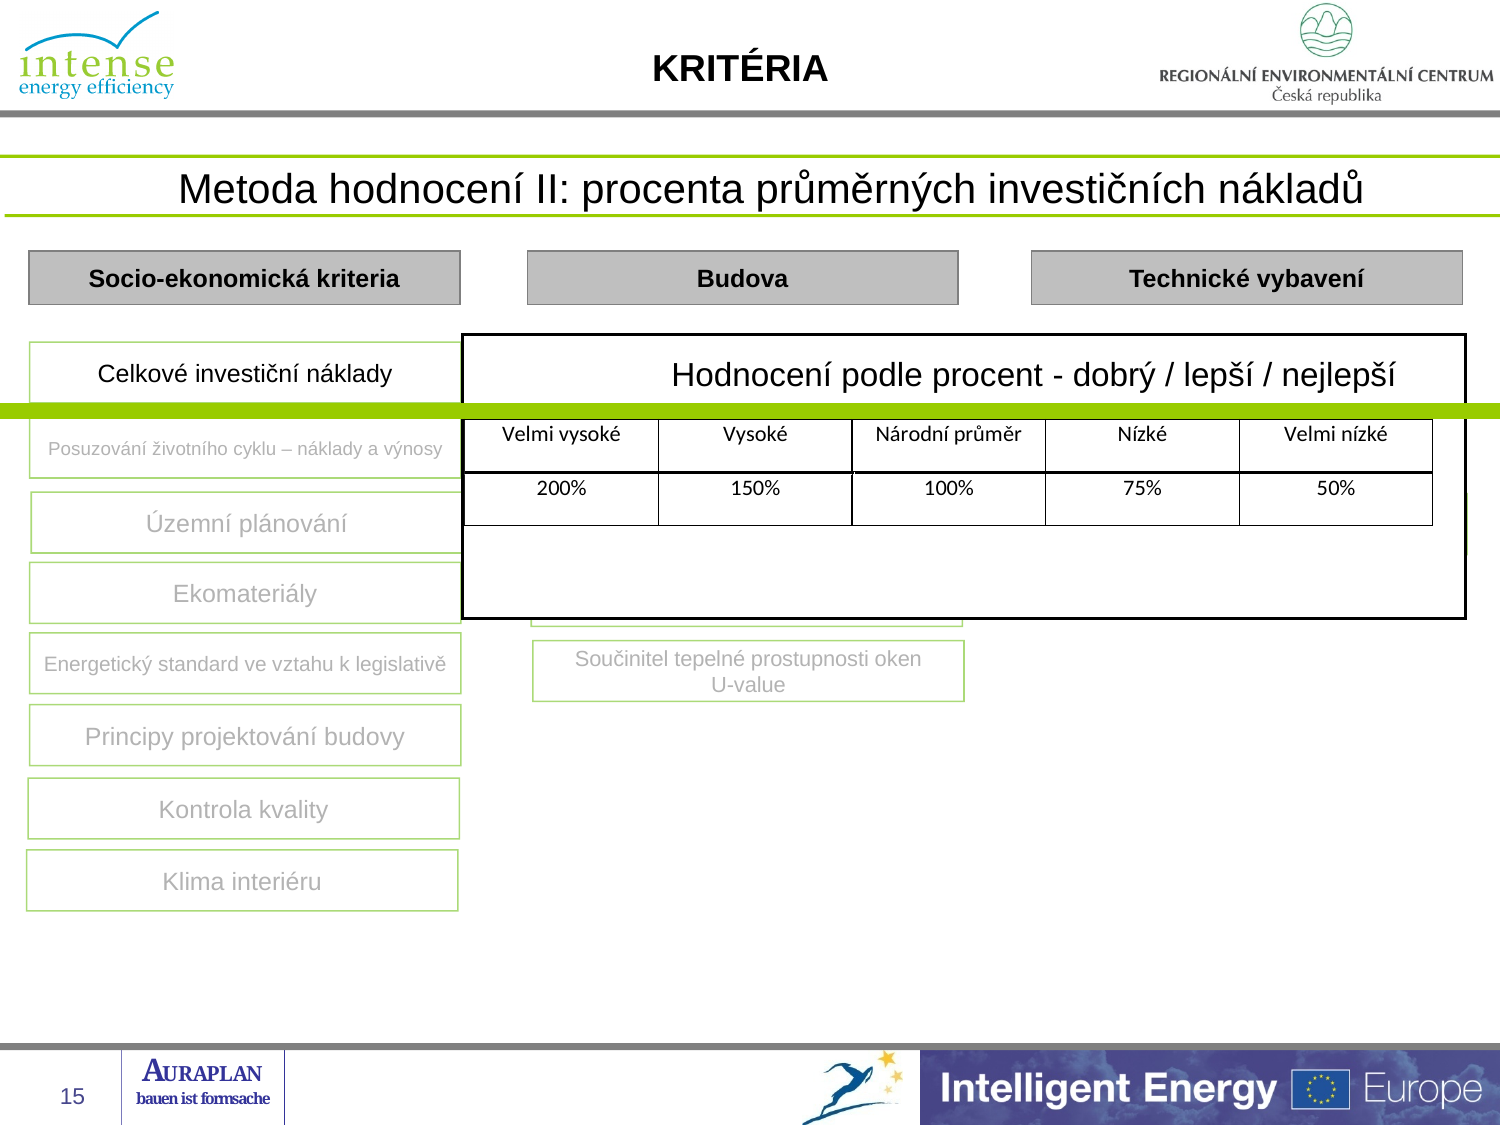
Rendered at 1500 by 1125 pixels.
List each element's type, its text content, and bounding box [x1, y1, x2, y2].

text_box 15 [0, 1074, 100, 1111]
text_box Energetický standard ve vztahu k legislativě [29, 632, 461, 694]
text_box Celkové investiční náklady [29, 342, 461, 403]
text_box Budova [527, 273, 959, 305]
text_box Posuzování životního cyklu – náklady a výnosy [29, 419, 461, 478]
text_box Principy projektování budovy [29, 704, 461, 766]
picture [19, 11, 174, 99]
text_box Metoda hodnocení II: procenta průměrných investičních nákladů [149, 150, 1394, 273]
text_box [1434, 419, 1466, 619]
text_box Kontrola kvality [28, 778, 460, 839]
picture [1160, 2, 1494, 105]
text_box Klima interiéru [26, 849, 458, 911]
text_box Ekomateriály [29, 562, 459, 624]
text_box [462, 334, 1466, 403]
text_box Územní plánování [31, 492, 459, 553]
text_box Technické vybavení [1031, 250, 1463, 305]
picture [920, 1051, 1500, 1125]
text_box Součinitel tepelné prostupnosti oken U-value [532, 640, 965, 702]
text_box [464, 418, 1434, 629]
text_box KRITÉRIA [637, 36, 845, 97]
picture [802, 1051, 903, 1125]
text_box Socio-ekonomická kriteria [29, 250, 461, 305]
text_box Hodnocení podle procent - dobrý / lepší / nejlepší [654, 346, 1415, 401]
text_box [124, 149, 1369, 250]
text_box [0, 403, 1500, 419]
